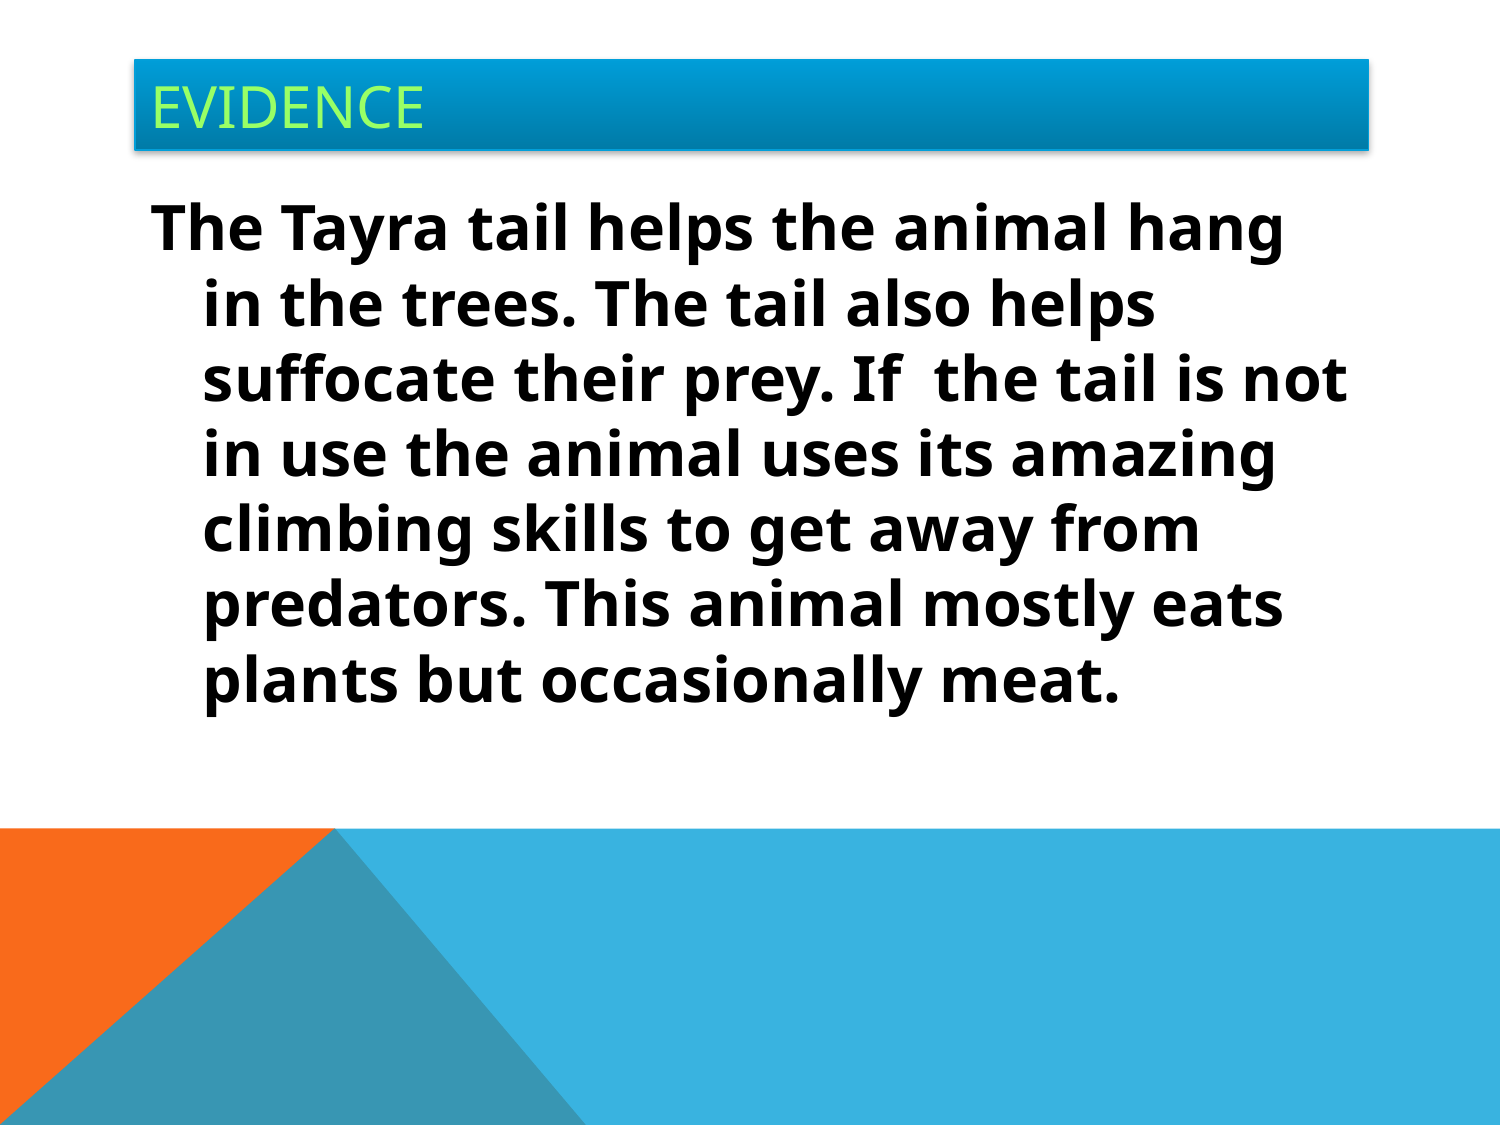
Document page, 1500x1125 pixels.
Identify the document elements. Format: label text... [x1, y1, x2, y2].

title Evidence [134, 59, 1369, 151]
list The Tayra tail helps the animal hang in the trees. The tail also helps suffocate their prey. If the tail is not in use the animal uses its amazing climbing skills to get away from predators. This animal mostly eats plants but occasionally meat. [135, 180, 1369, 768]
